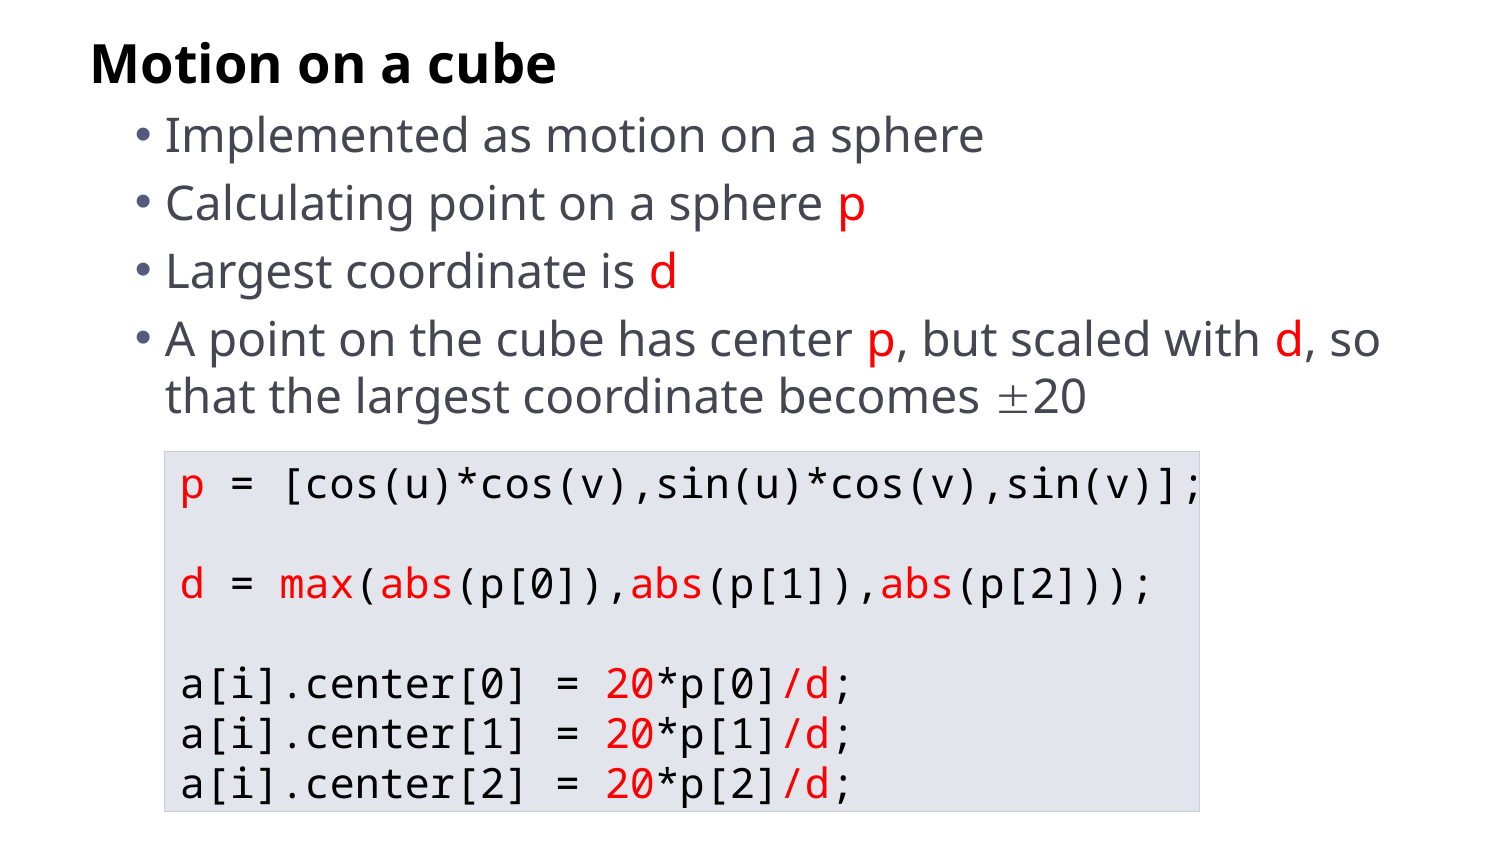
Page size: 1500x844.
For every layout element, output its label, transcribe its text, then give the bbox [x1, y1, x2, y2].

list Motion on a cube Implemented as motion on a sphere Calculating point on a sphere p Largest coordinate is d A point on the cube has center p, but scaled with d, so that the largest coordinate becomes 20 [75, 21, 1475, 835]
text_box p = [cos(u)*cos(v),sin(u)*cos(v),sin(v)]; d = max(abs(p[0]),abs(p[1]),abs(p[2])); a[i].center[0] = 20*p[0]/d; a[i].center[1] = 20*p[1]/d; a[i].center[2] = 20*p[2]/d; [164, 451, 1200, 812]
